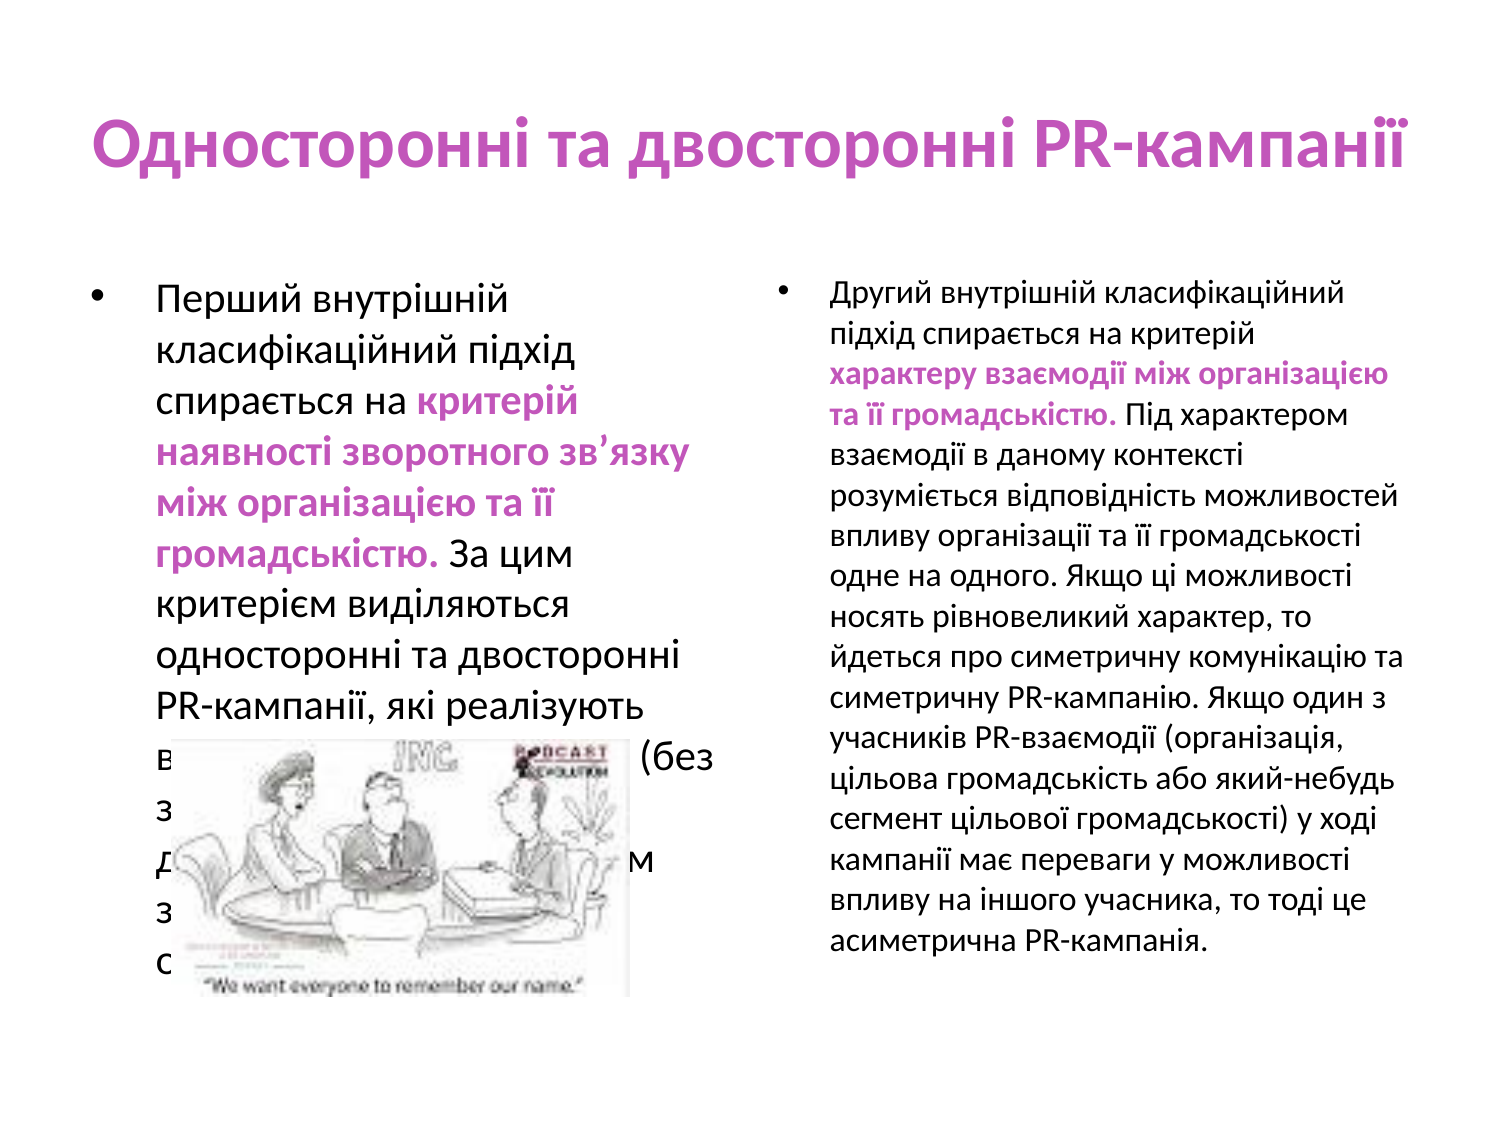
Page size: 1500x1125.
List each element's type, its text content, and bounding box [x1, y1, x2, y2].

list Другий внутрішній класифікаційний підхід спирається на критерій характеру взаємодії між організацією та її громадськістю. Під характером взаємодії в даному контексті розуміється відповідність можливостей впливу організації та її громадськості одне на одного. Якщо ці можливості носять рівновеликий характер, то йдеться про симетричну комунікацію та симетричну PR-кампанію. Якщо один з учасників PR-взаємодії (організація, цільова громадськість або який-небудь сегмент цільової громадськості) у ході кампанії має переваги у можливості впливу на іншого учасника, то тоді це асиметрична PR-кампанія. [762, 262, 1425, 1005]
list Перший внутрішній класифікаційний підхід спирається на критерій наявності зворотного зв’язку між організацією та її громадськістю. За цим критерієм виділяються односторонні та двосторонні PR-кампанії, які реалізують відповідно односторонню (без зворотного зв’язку) і двосторонню (із зворотним зв’язком) PR-комунікації організації. [75, 262, 738, 1005]
title Односторонні та двосторонні PR-кампанії [75, 45, 1425, 233]
picture [170, 739, 630, 997]
